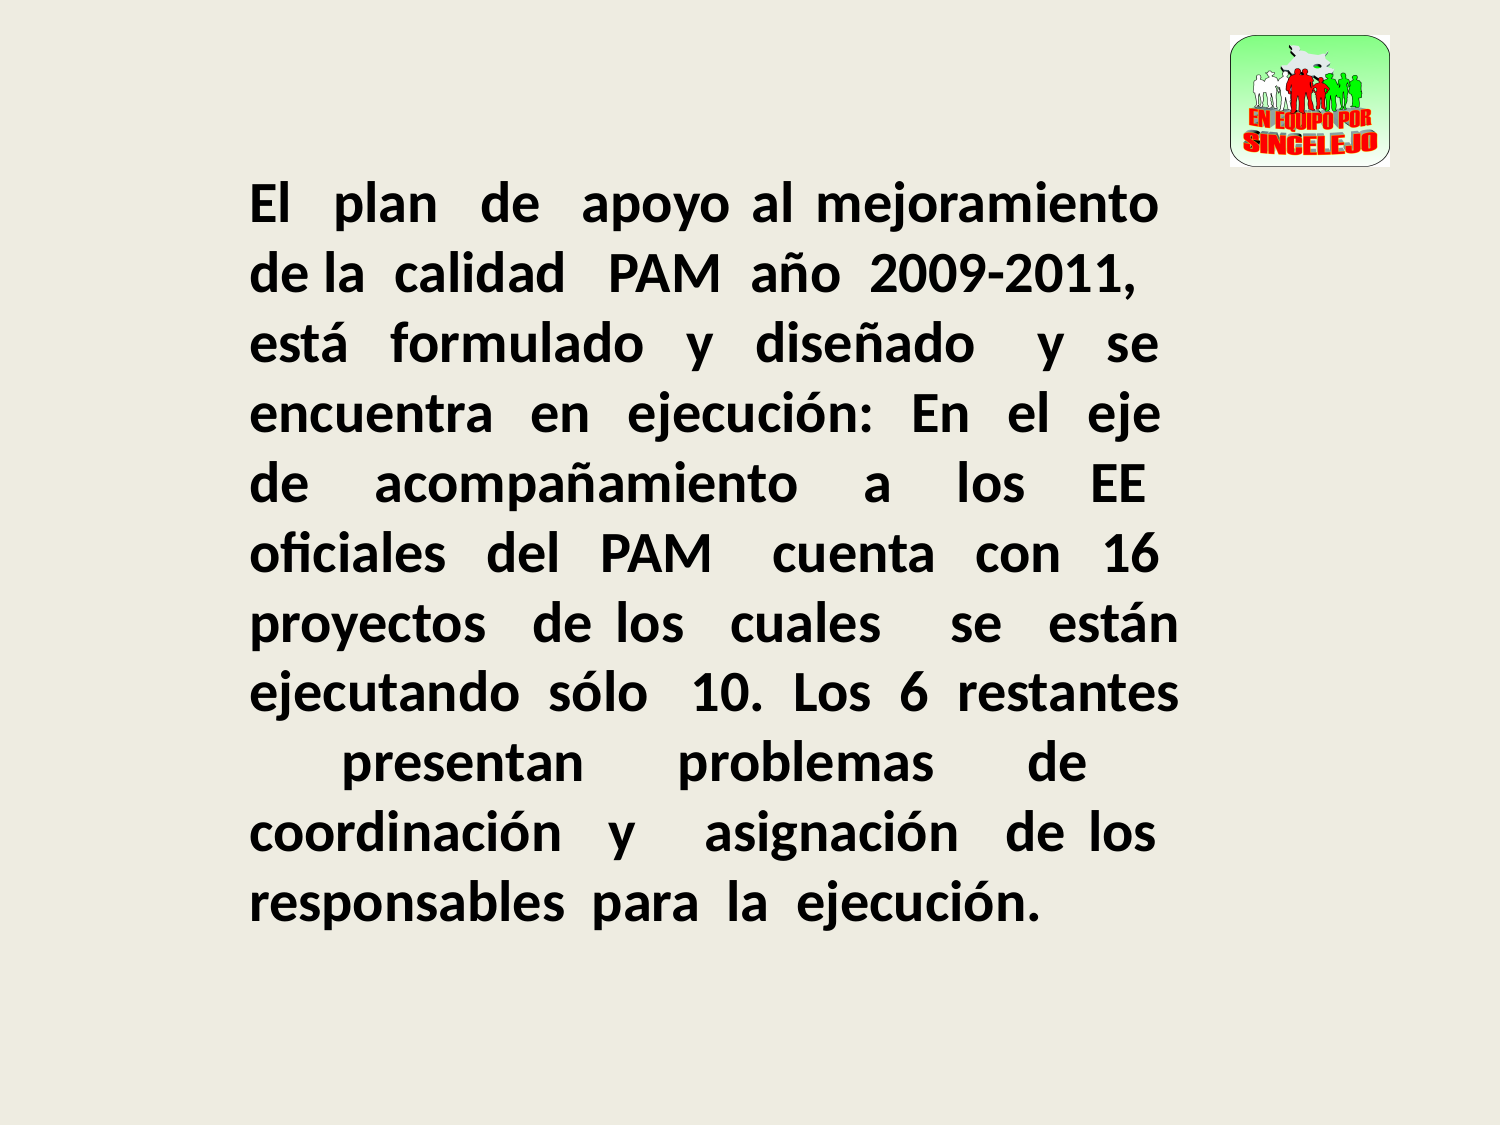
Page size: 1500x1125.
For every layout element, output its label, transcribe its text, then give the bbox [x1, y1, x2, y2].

picture [1230, 34, 1390, 167]
text_box El plan de apoyo al mejoramiento de la calidad PAM año 2009-2011, está formulado y diseñado y se encuentra en ejecución: En el eje de acompañamiento a los EE oficiales del PAM cuenta con 16 proyectos de los cuales se están ejecutando sólo 10. Los 6 restantes presentan problemas de coordinación y asignación de los responsables para la ejecución. [234, 156, 1196, 941]
